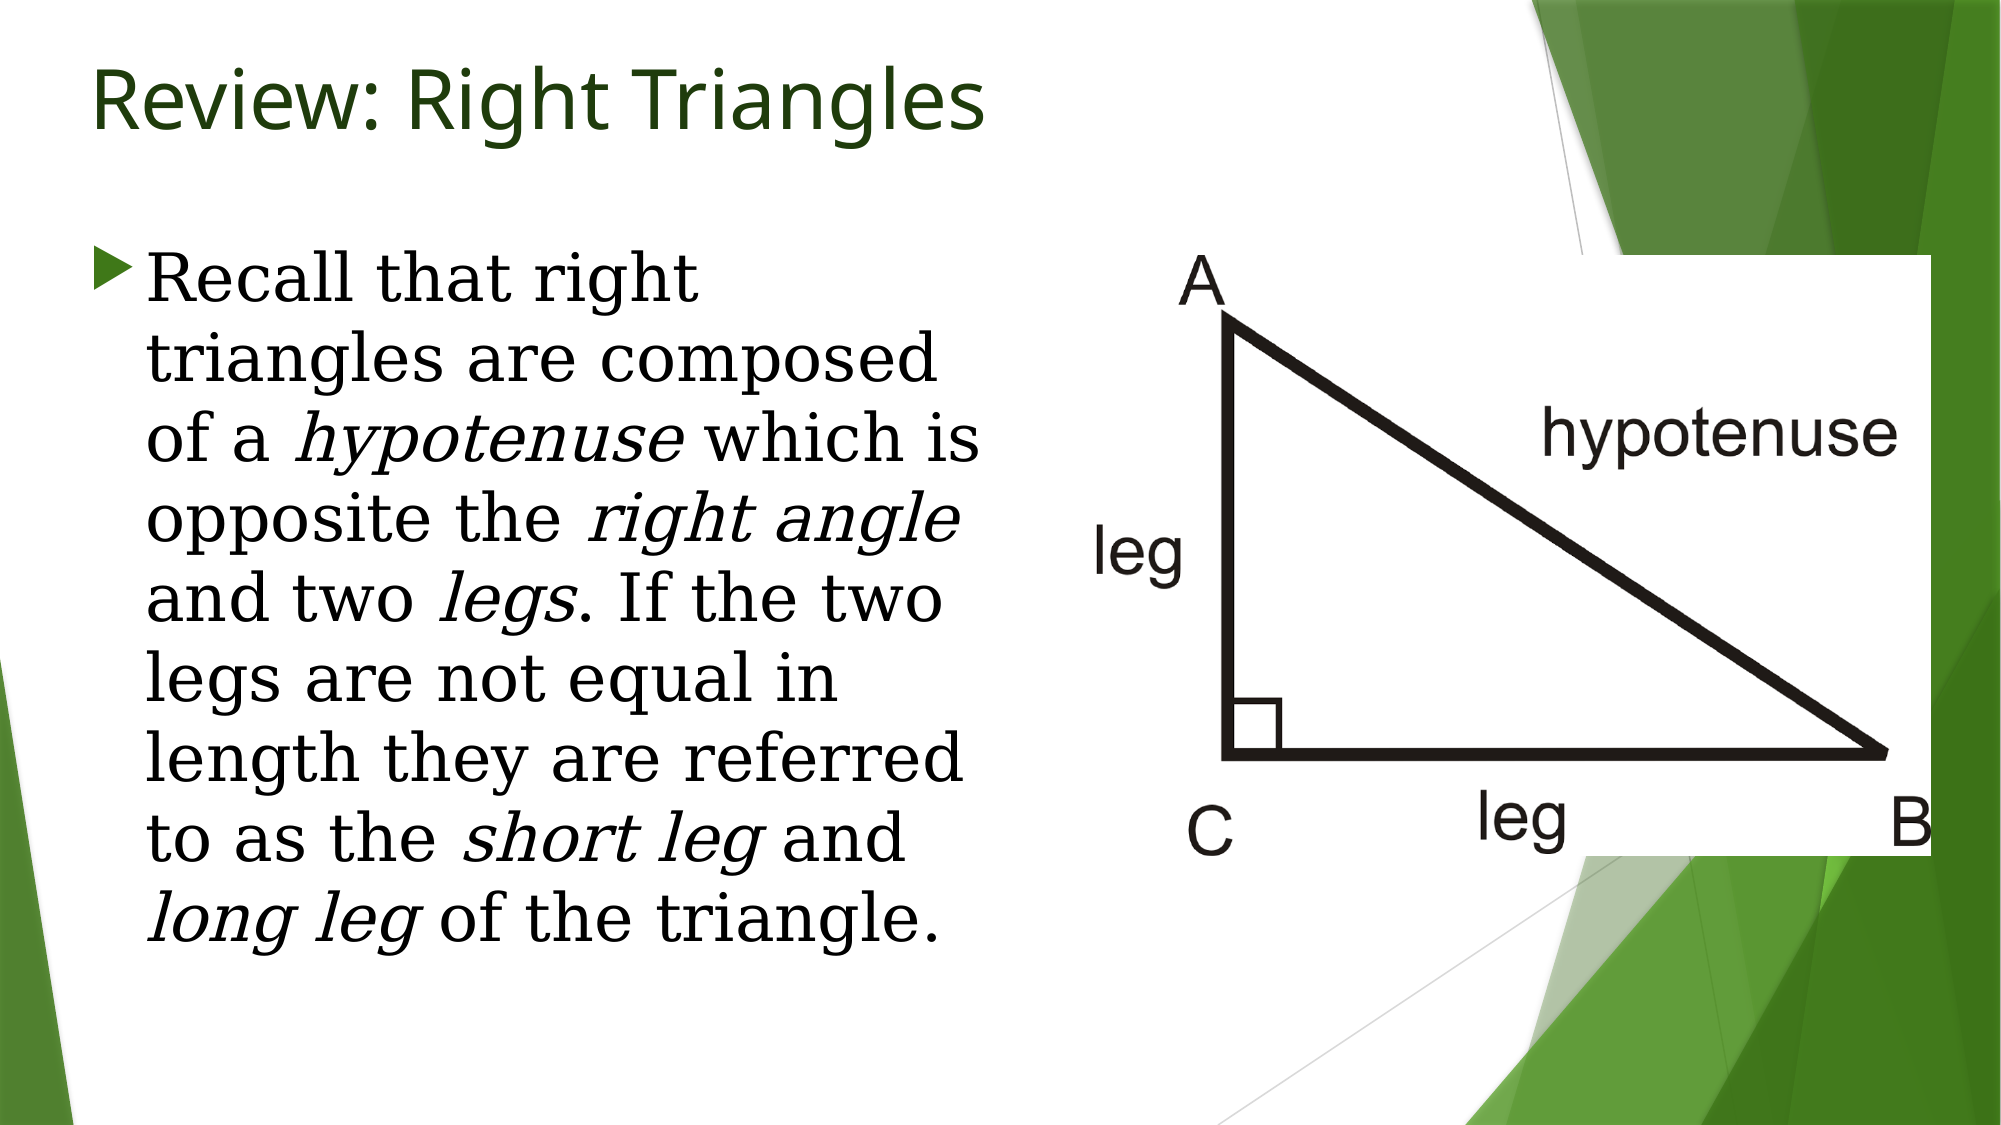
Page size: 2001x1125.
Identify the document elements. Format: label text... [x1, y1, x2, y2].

title Review: Right Triangles [74, 38, 1485, 256]
list Recall that right triangles are composed of a hypotenuse which is opposite the right angle and two legs. If the two legs are not equal in length they are referred to as the short leg and long leg of the triangle. [74, 227, 1036, 917]
picture [1092, 254, 1931, 856]
